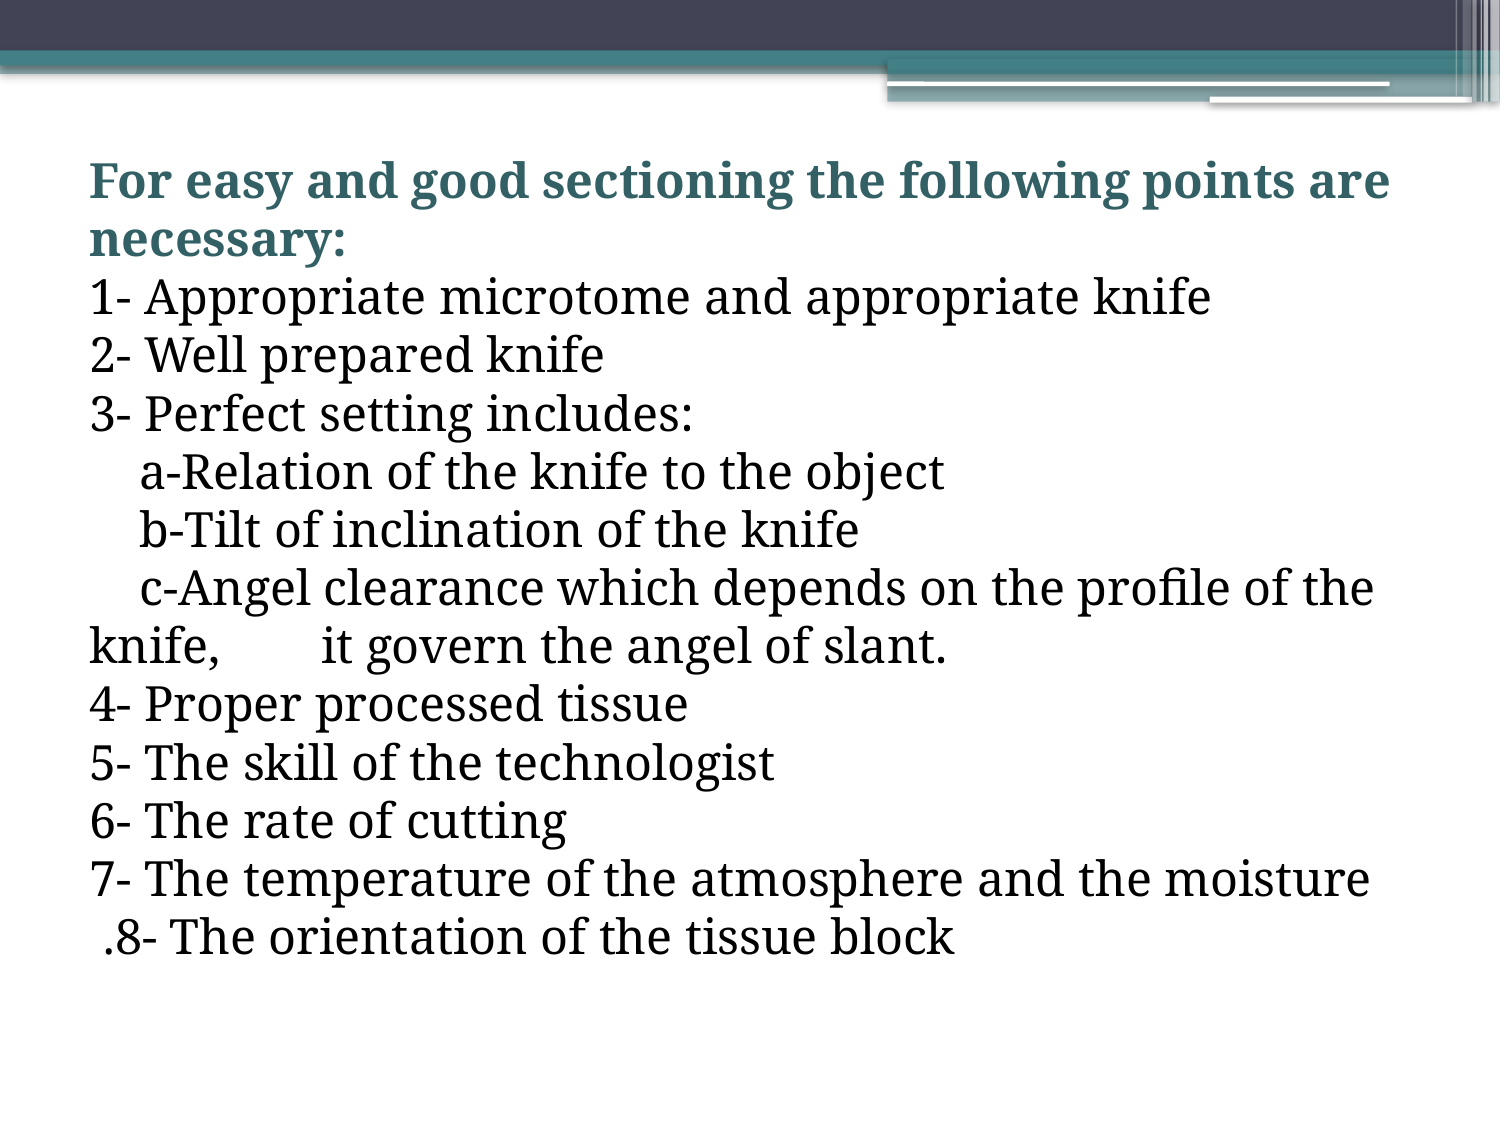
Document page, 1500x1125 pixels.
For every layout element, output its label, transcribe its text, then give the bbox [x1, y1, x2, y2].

title For easy and good sectioning the following points are necessary: 1- Appropriate microtome and appropriate knife 2- Well prepared knife 3- Perfect setting includes: a-Relation of the knife to the object b-Tilt of inclination of the knife c-Angel clearance which depends on the profile of the knife, it govern the angel of slant. 4- Proper processed tissue 5- The skill of the technologist 6- The rate of cutting 7- The temperature of the atmosphere and the moisture 8- The orientation of the tissue block. [75, 137, 1425, 1035]
